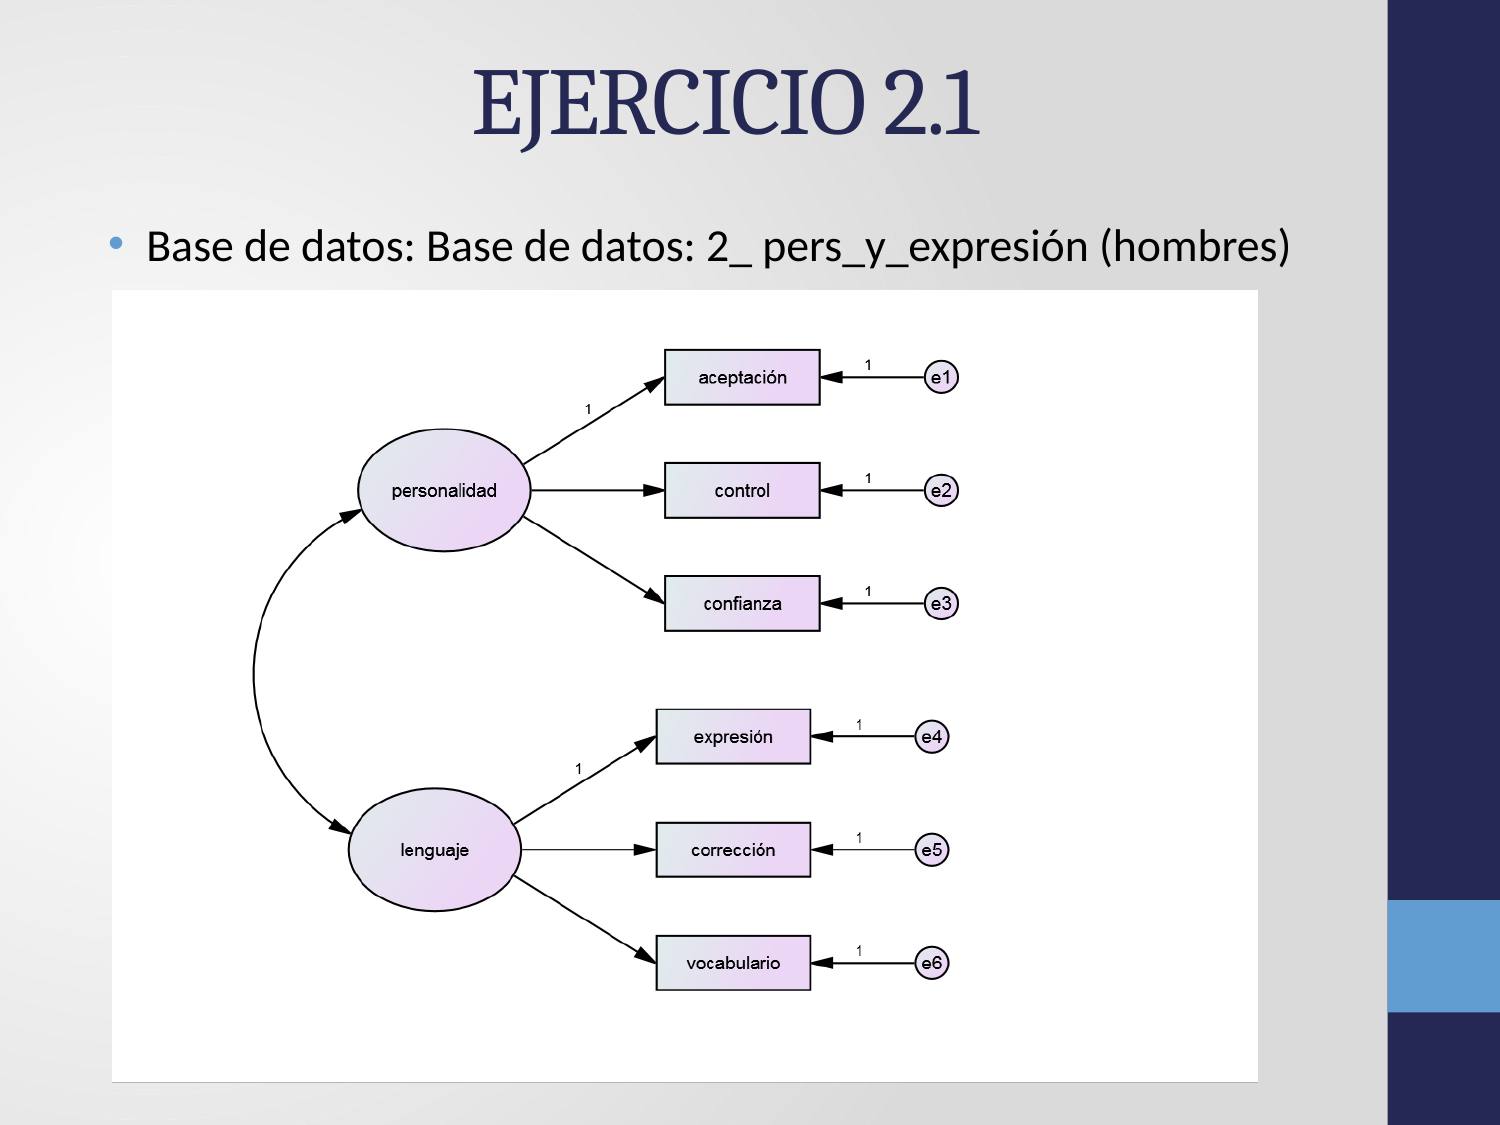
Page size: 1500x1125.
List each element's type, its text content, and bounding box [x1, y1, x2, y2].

list Base de datos: Base de datos: 2_ pers_y_expresión (hombres) [75, 208, 1325, 996]
picture [111, 290, 1259, 1083]
title EJERCICIO 2.1 [100, 2, 1351, 191]
